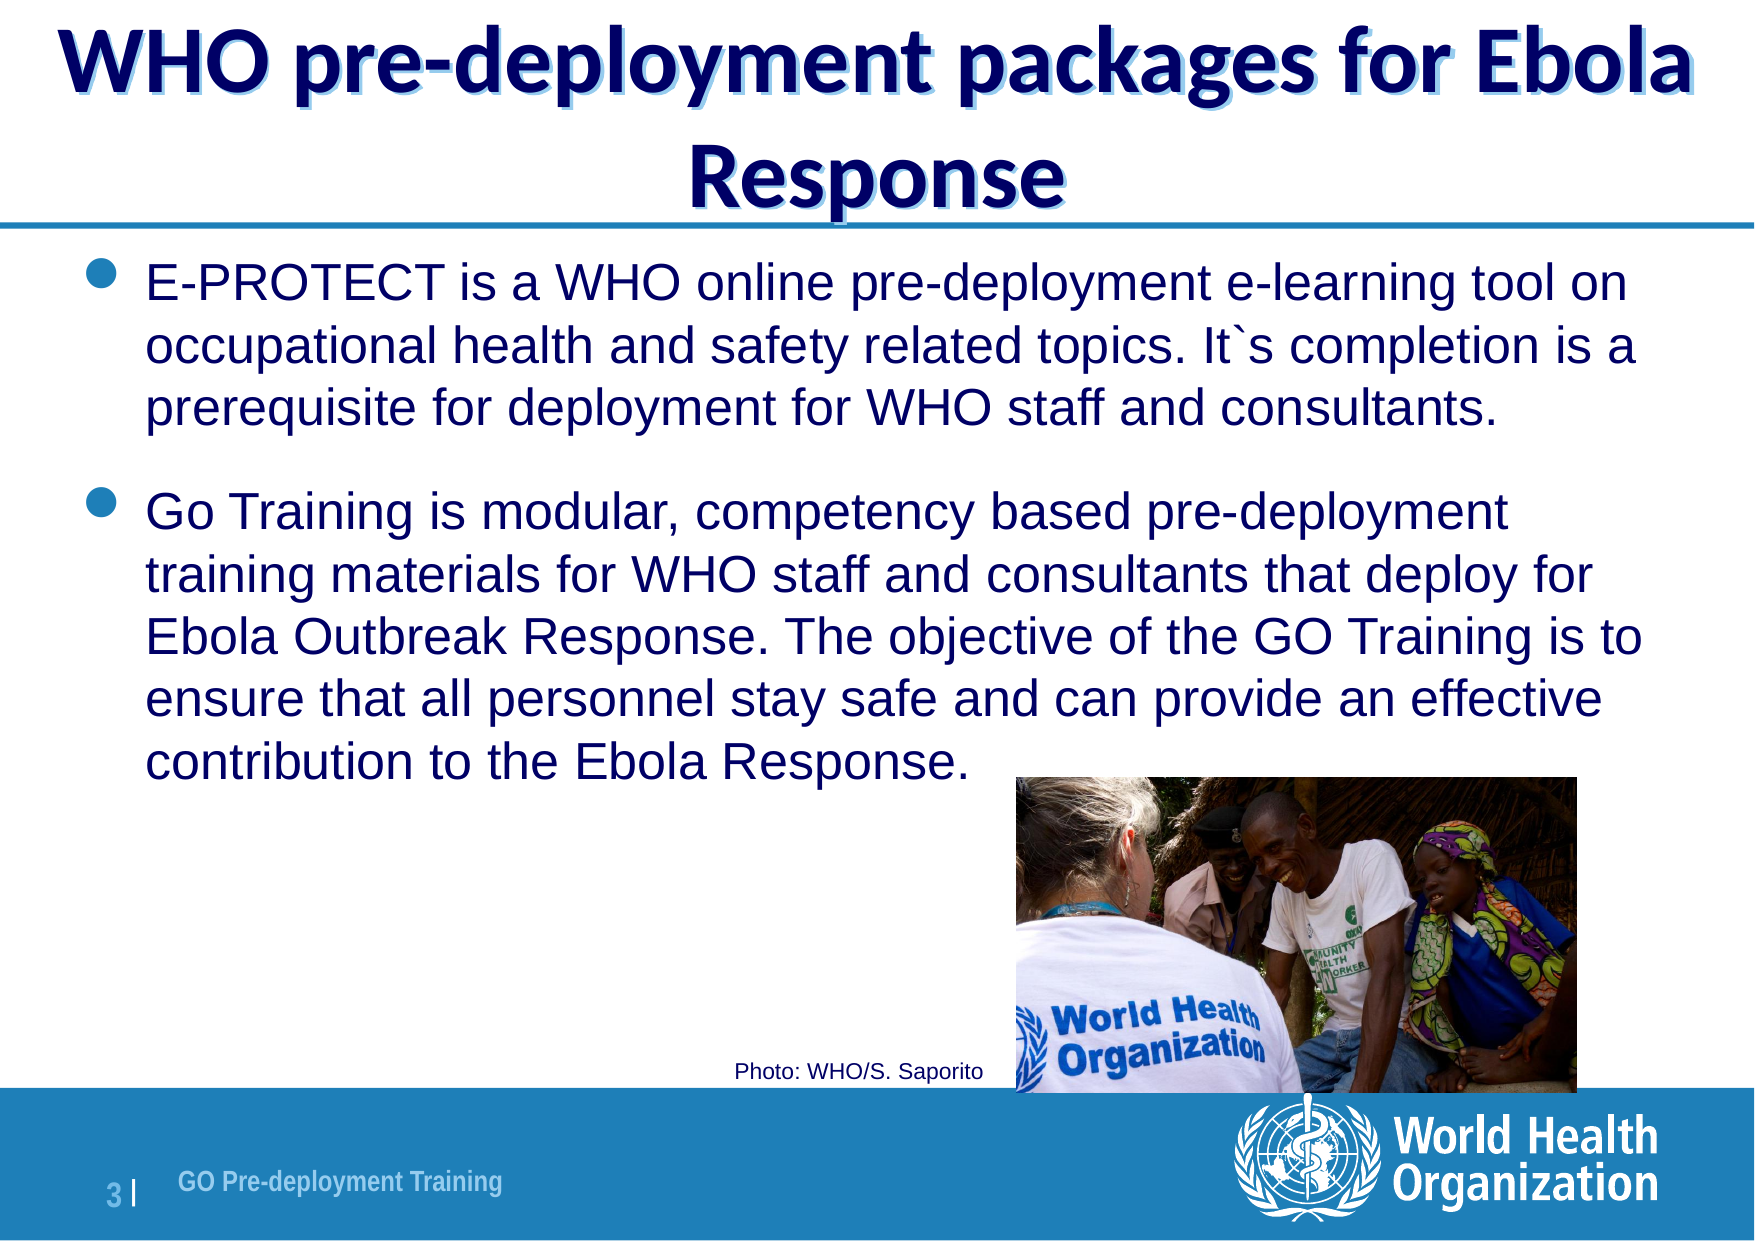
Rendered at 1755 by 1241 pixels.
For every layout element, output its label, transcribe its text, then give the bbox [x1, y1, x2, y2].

text_box Photo: WHO/S. Saporito [719, 1049, 1010, 1092]
picture [1015, 776, 1577, 1093]
text_box WHO pre-deployment packages for Ebola Response [0, 0, 1755, 224]
list E-PROTECT is a WHO online pre-deployment e-learning tool on occupational health and safety related topics. It`s completion is a prerequisite for deployment for WHO staff and consultants. Go Training is modular, competency based pre-deployment training materials for WHO staff and consultants that deploy for Ebola Outbreak Response. The objective of the GO Training is to ensure that all personnel stay safe and can provide an effective contribution to the Ebola Response. [81, 248, 1673, 1083]
